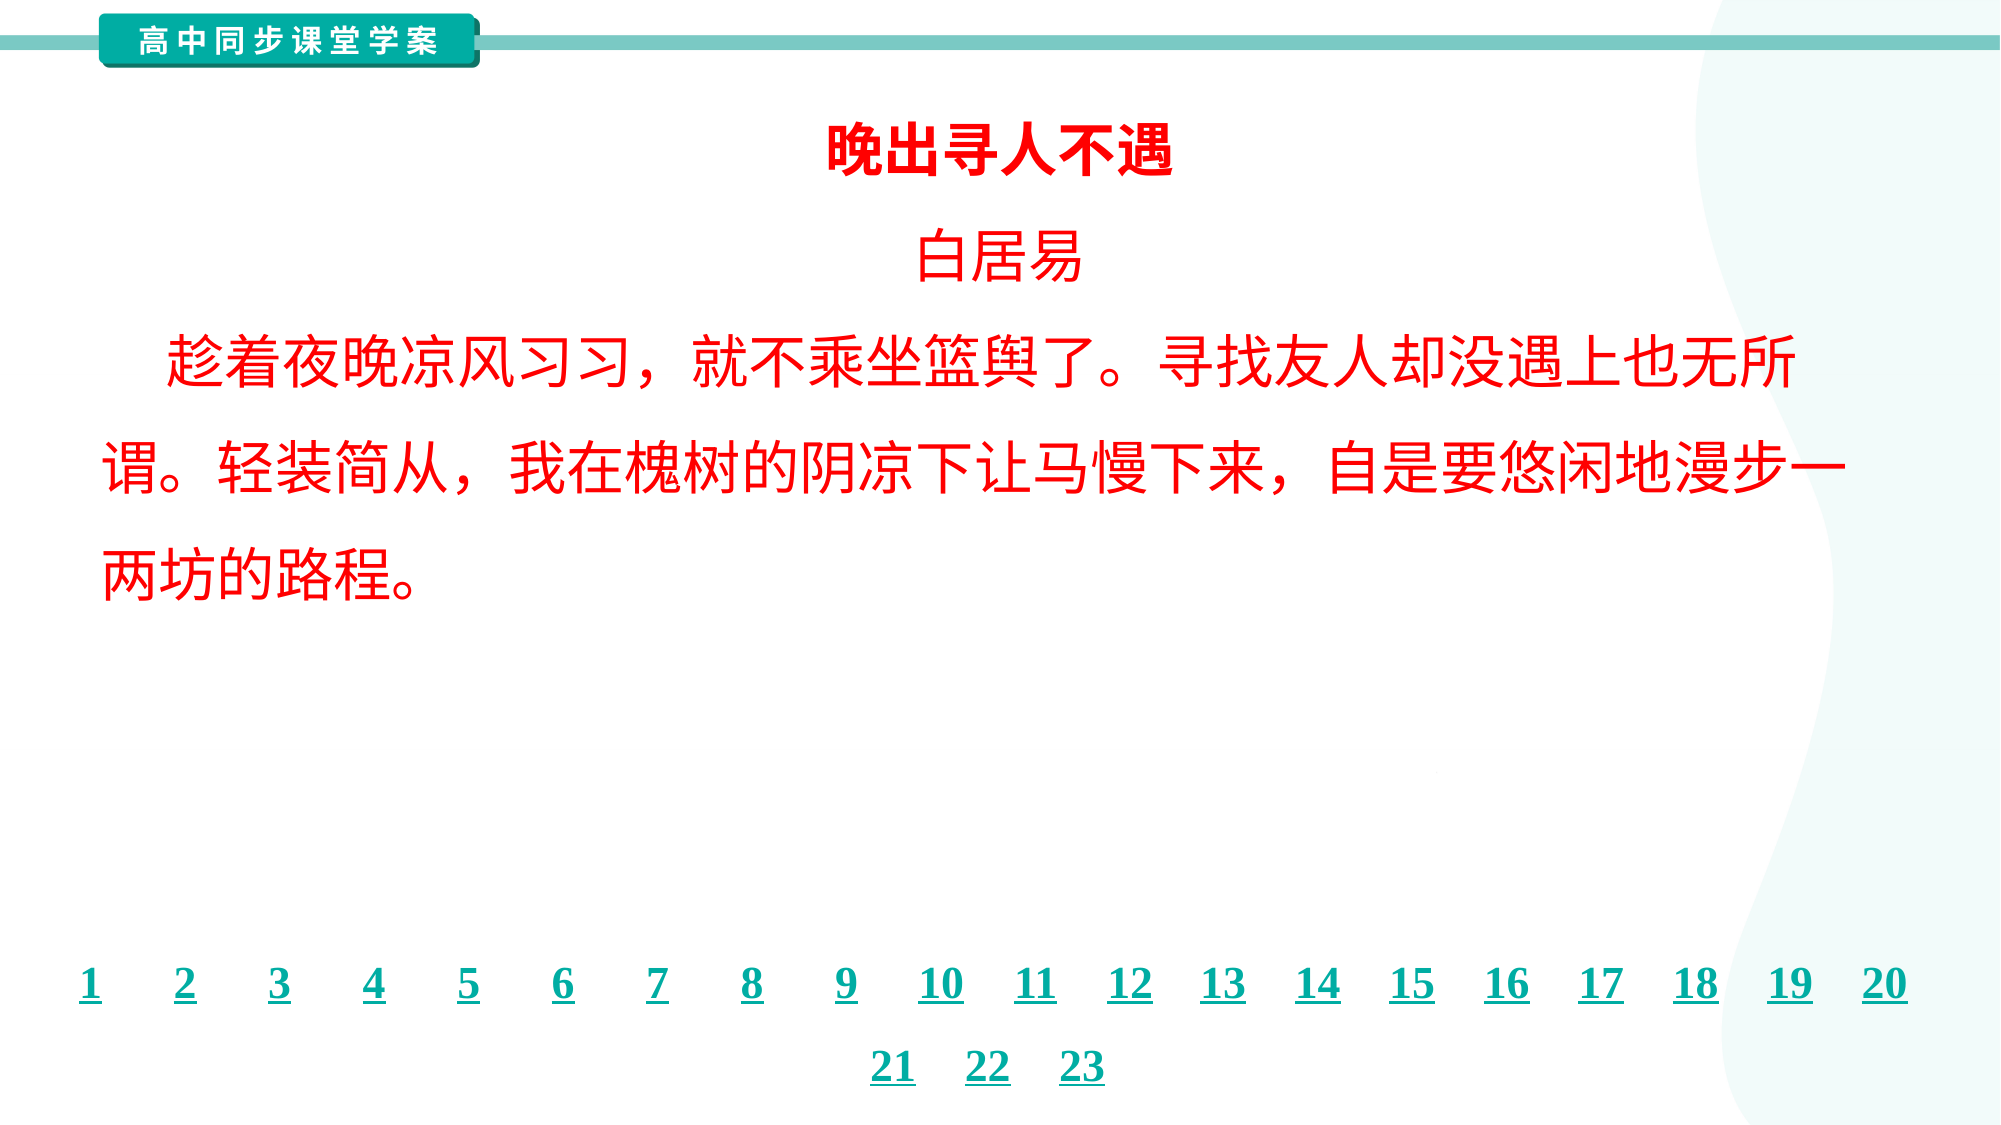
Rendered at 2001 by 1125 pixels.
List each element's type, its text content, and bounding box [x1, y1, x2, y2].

text_box 晚出寻人不遇 白居易 趁着夜晚凉风习习，就不乘坐篮舆了。寻找友人却没遇上也无所 谓。轻装简从，我在槐树的阴凉下让马慢下来，自是要悠闲地漫步一 两坊的路程。 [100, 76, 1899, 608]
picture [0, 0, 2000, 1125]
